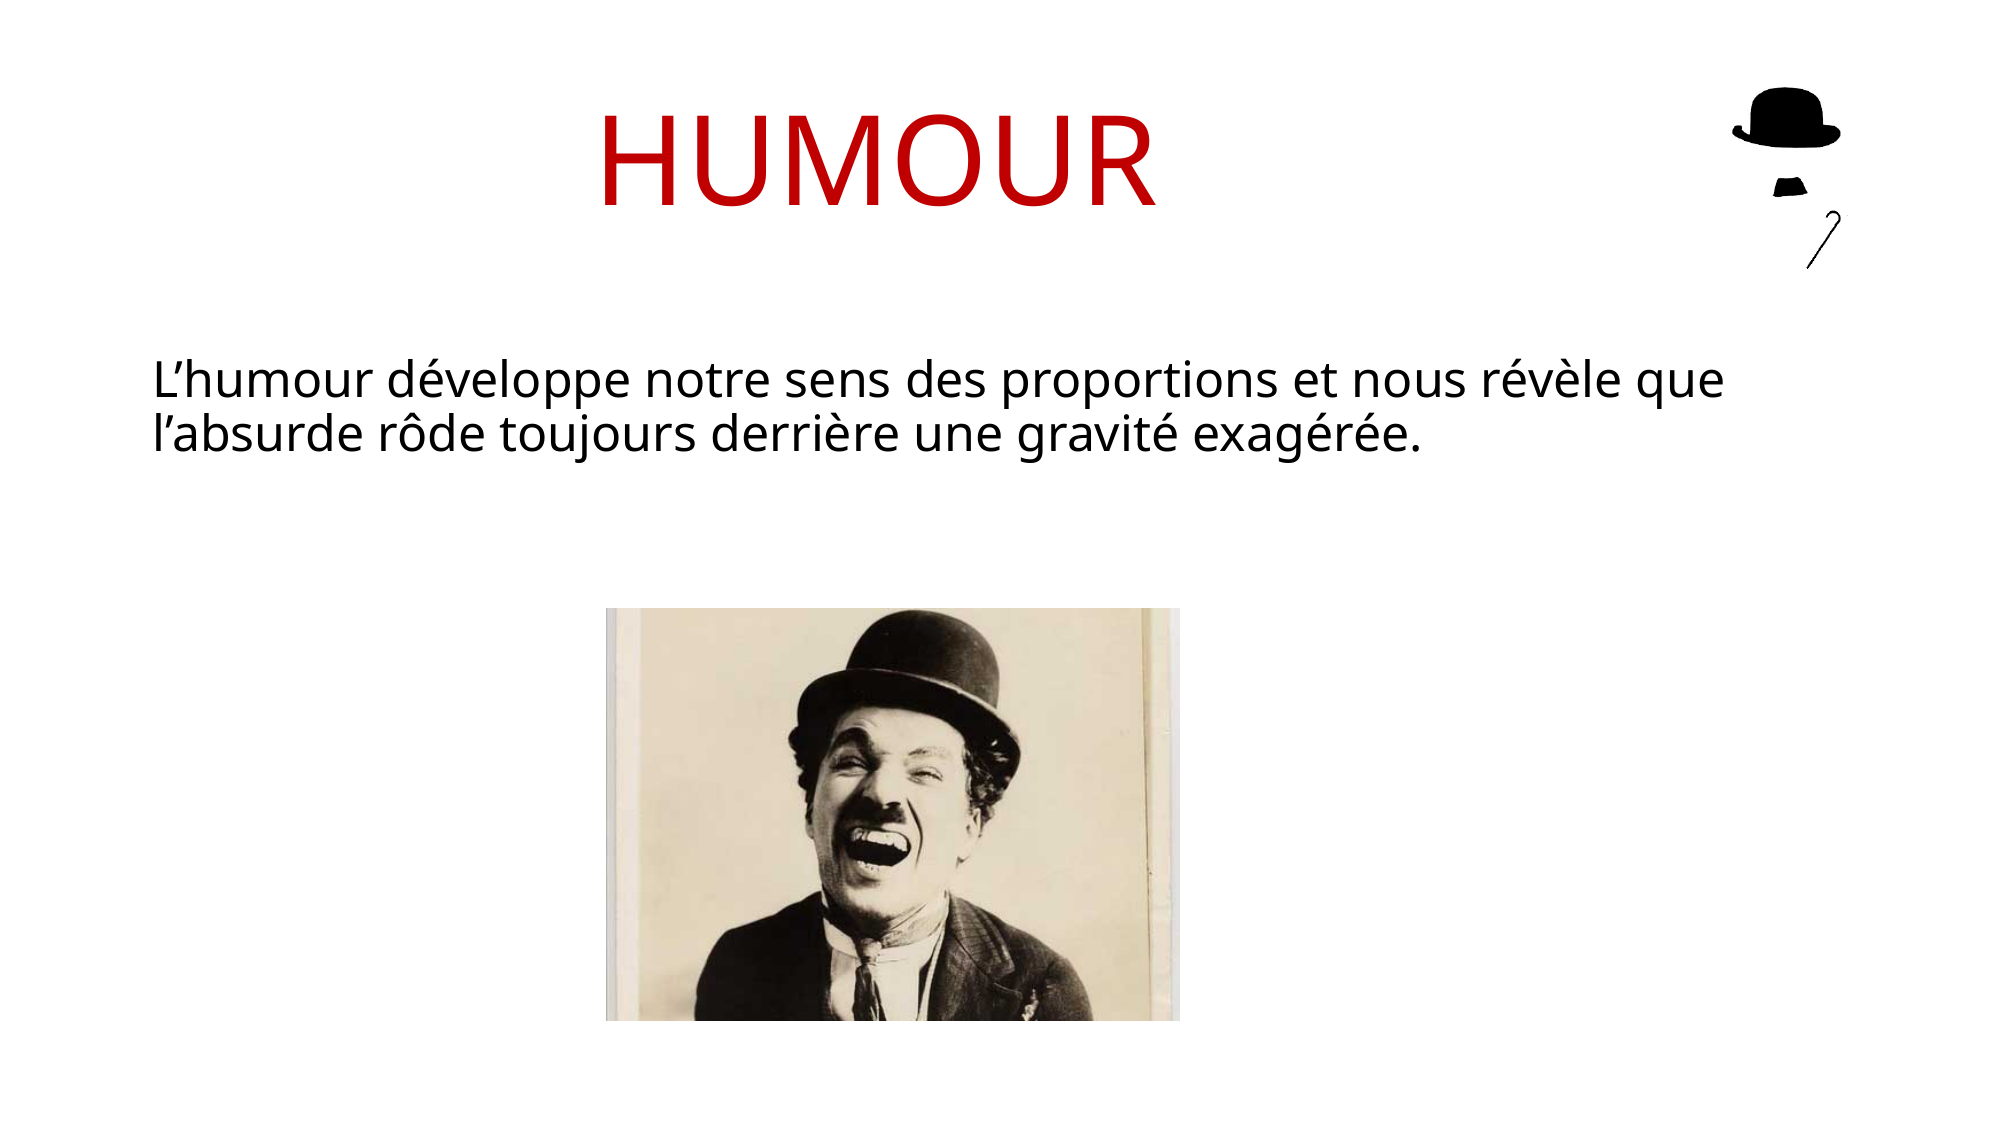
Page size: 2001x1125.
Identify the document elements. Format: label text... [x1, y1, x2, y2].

title HUMOUR [137, 59, 1615, 271]
picture [606, 607, 1180, 1021]
picture [1708, 67, 1863, 285]
list L’humour développe notre sens des proportions et nous révèle que l’absurde rôde toujours derrière une gravité exagérée. [137, 299, 1863, 517]
